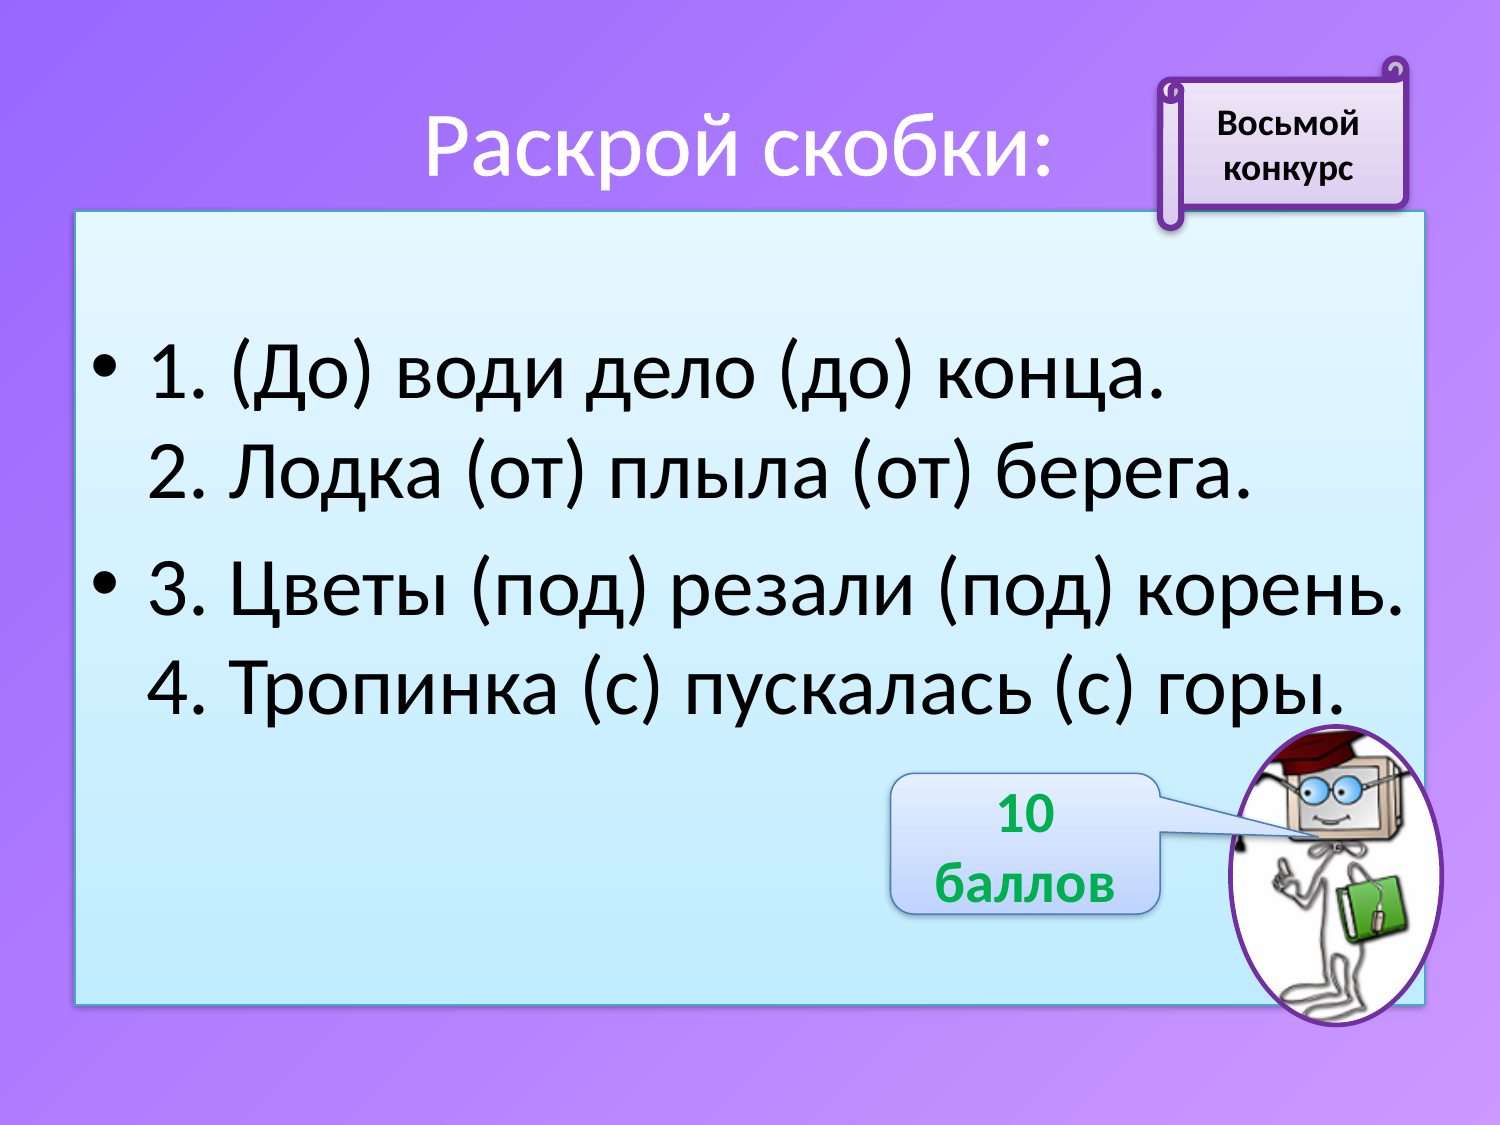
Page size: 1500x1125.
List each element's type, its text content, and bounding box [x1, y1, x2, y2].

text_box Восьмой конкурс [1159, 57, 1407, 229]
list 1. (До) води дело (до) конца. 2. Лодка (от) плыла (от) берега. 3. Цветы (под) резали (под) корень. 4. Тропинка (с) пускалась (с) горы. [74, 210, 1426, 1006]
picture [1230, 726, 1443, 1026]
title Раскрой скобки: [75, 45, 1425, 209]
text_box 10 баллов [889, 772, 1225, 915]
